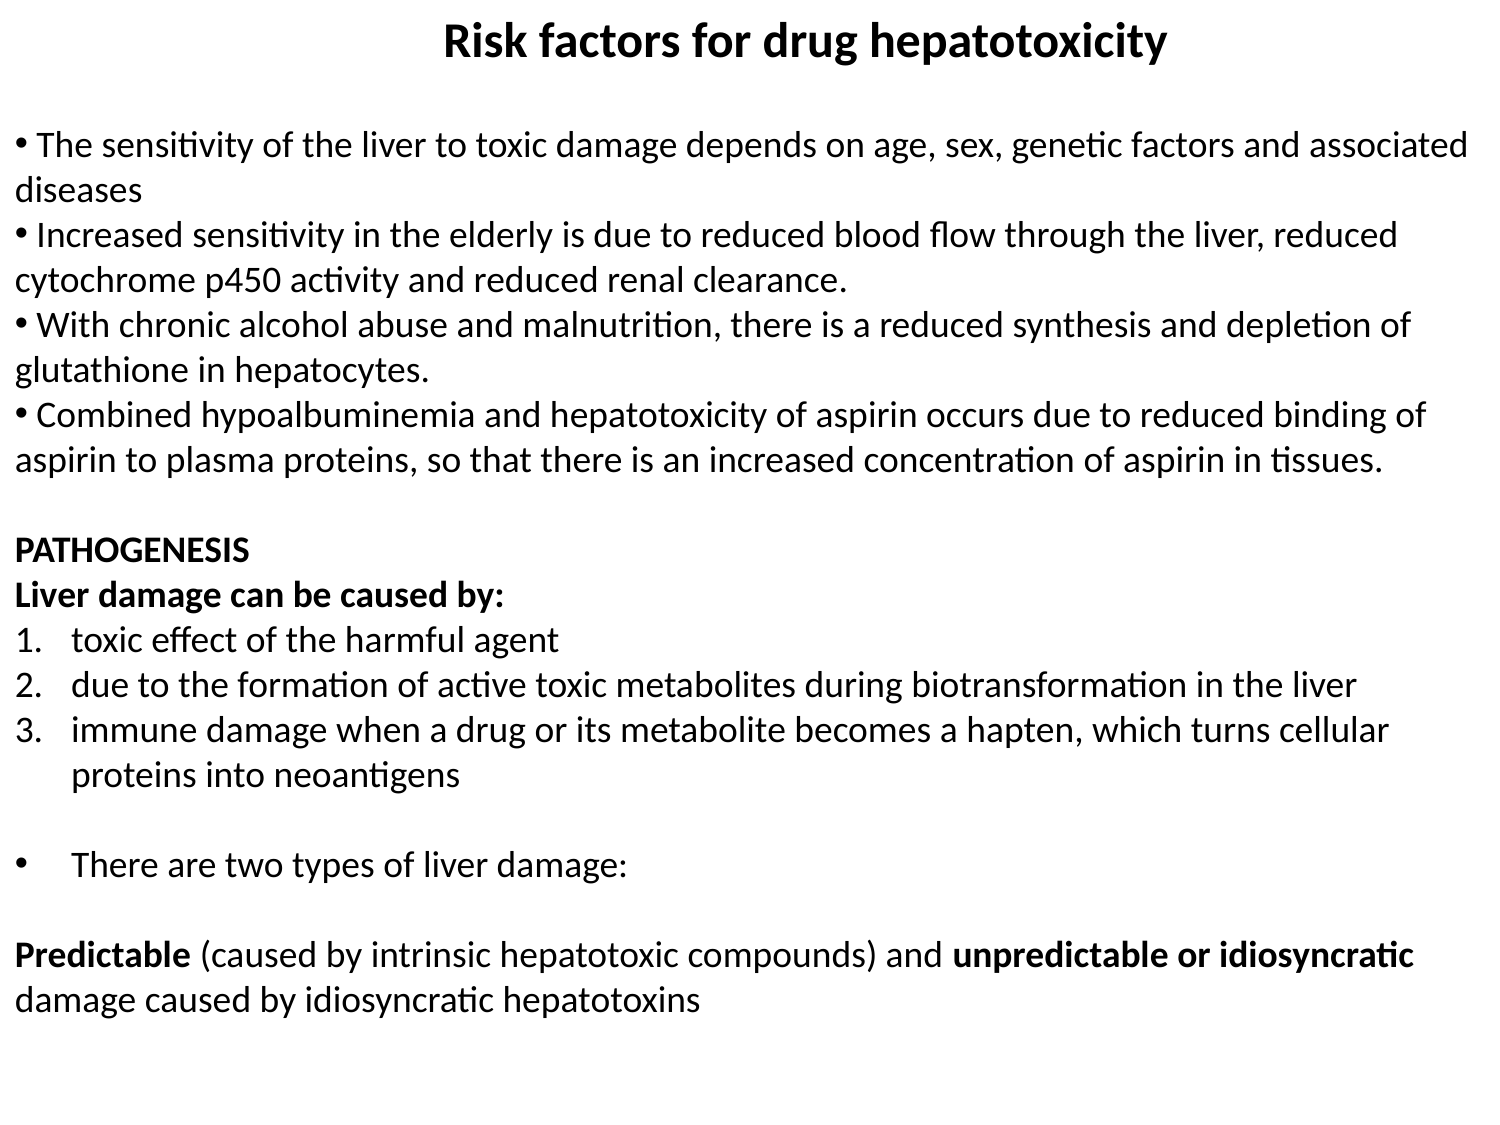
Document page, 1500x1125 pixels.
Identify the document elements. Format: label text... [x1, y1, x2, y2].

text_box Risk factors for drug hepatotoxicity [428, 0, 1184, 75]
text_box The sensitivity of the liver to toxic damage depends on age, sex, genetic factors and associated diseases Increased sensitivity in the elderly is due to reduced blood flow through the liver, reduced cytochrome p450 activity and reduced renal clearance. With chronic alcohol abuse and malnutrition, there is a reduced synthesis and depletion of glutathione in hepatocytes. Combined hypoalbuminemia and hepatotoxicity of aspirin occurs due to reduced binding of aspirin to plasma proteins, so that there is an increased concentration of aspirin in tissues. PATHOGENESIS Liver damage can be caused by: toxic effect of the harmful agent due to the formation of active toxic metabolites during biotransformation in the liver immune damage when a drug or its metabolite becomes a hapten, which turns cellular proteins into neoantigens There are two types of liver damage: Predictable (caused by intrinsic hepatotoxic compounds) and unpredictable or idiosyncratic damage caused by idiosyncratic hepatotoxins [0, 112, 1500, 1028]
